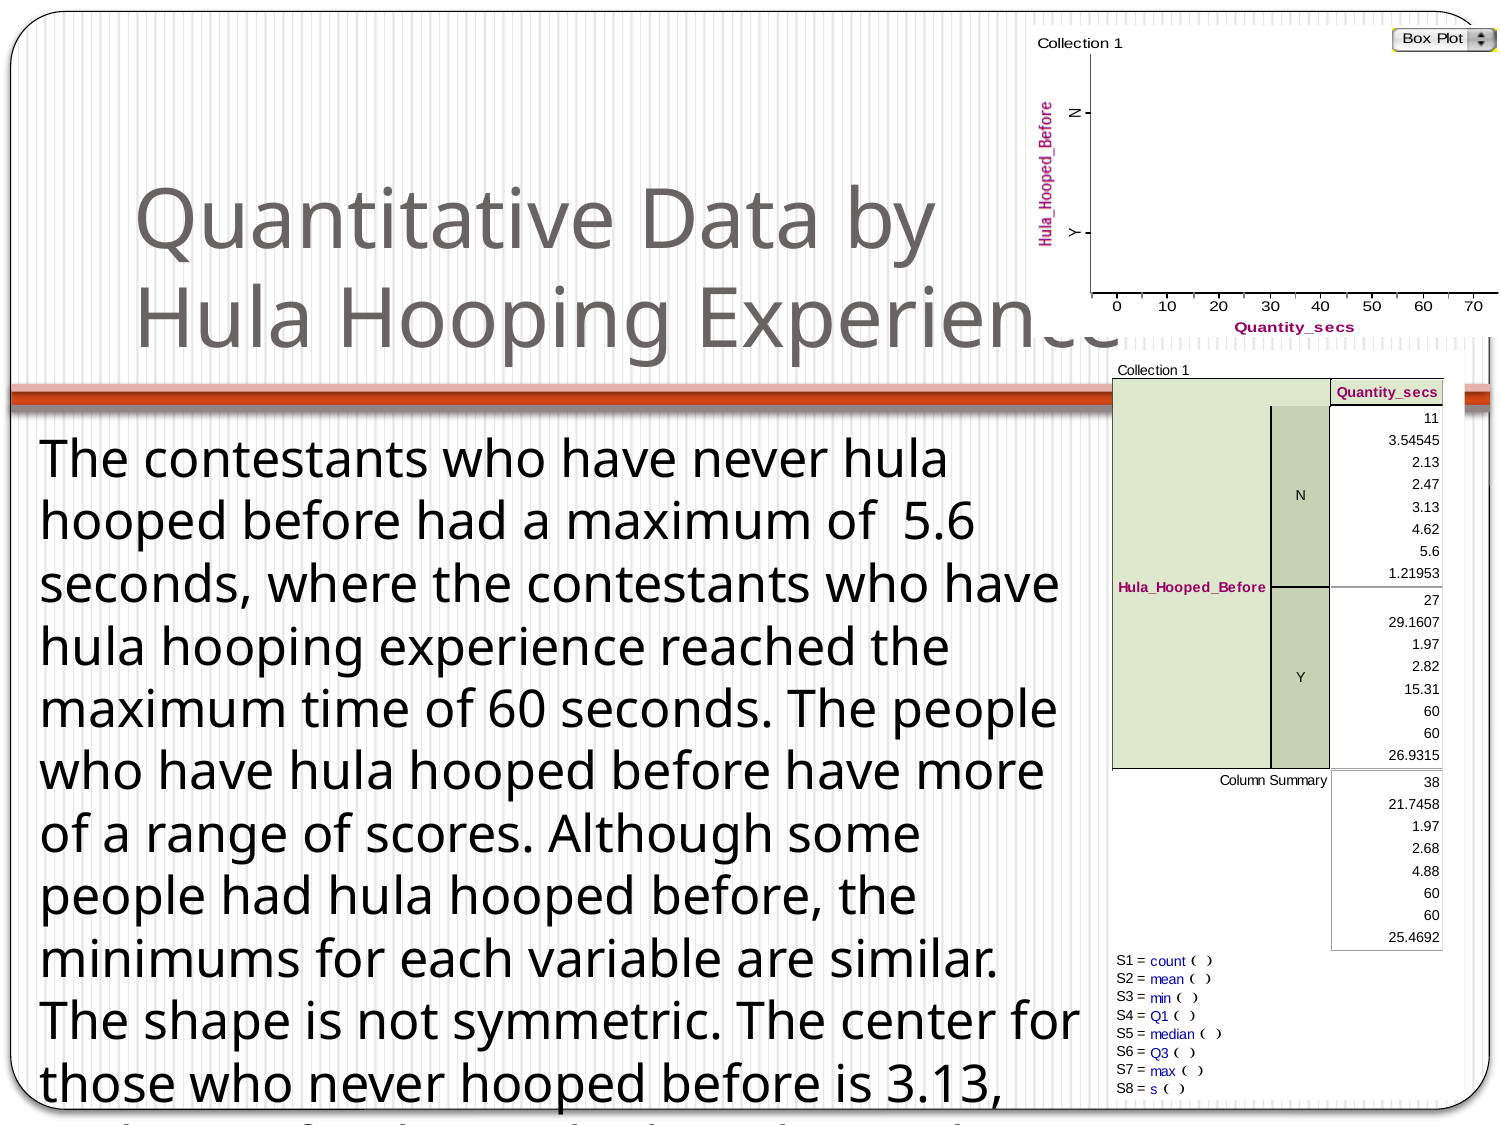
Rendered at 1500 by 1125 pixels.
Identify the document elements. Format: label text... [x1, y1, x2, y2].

picture [1030, 24, 1500, 338]
picture [1112, 349, 1467, 1101]
title Quantitative Data by Hula Hooping Experience [118, 156, 1113, 380]
list The contestants who have never hula hooped before had a maximum of 5.6 seconds, where the contestants who have hula hooping experience reached the maximum time of 60 seconds. The people who have hula hooped before have more of a range of scores. Although some people had hula hooped before, the minimums for each variable are similar. The shape is not symmetric. The center for those who never hooped before is 3.13, and 15.31 for those who have hooped before. The spread of the people who haven’t hooped before is 2.15, and the spread for those who have is 57.18. [24, 417, 1106, 763]
